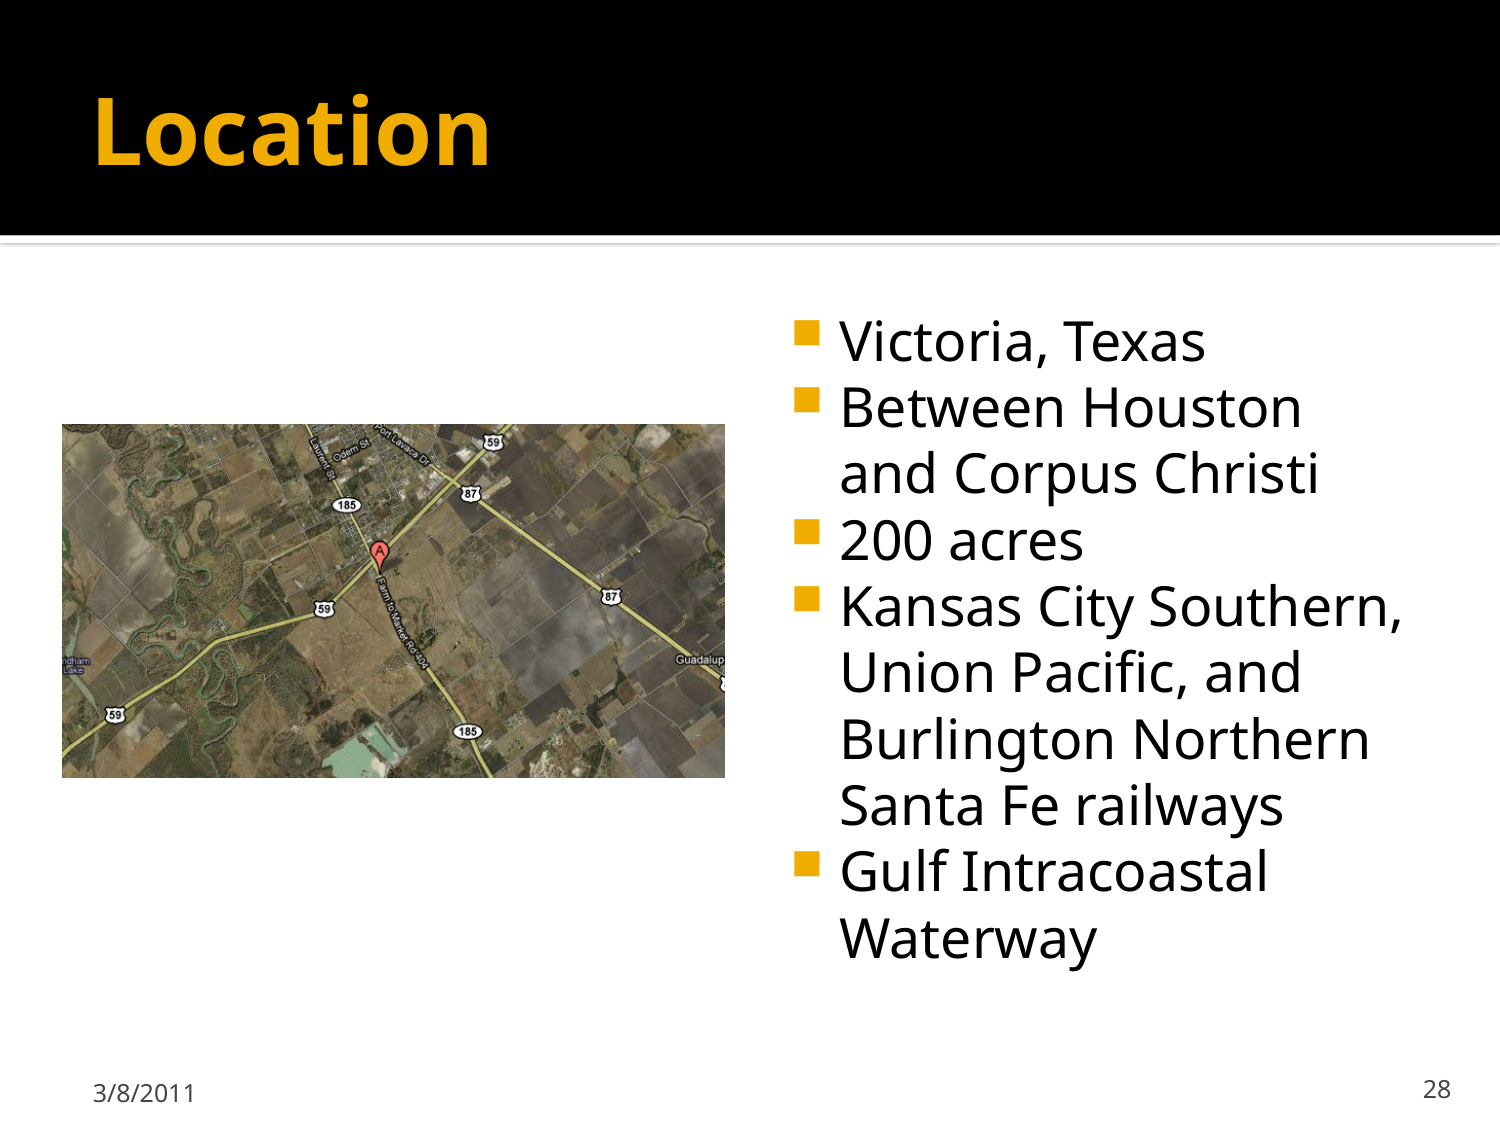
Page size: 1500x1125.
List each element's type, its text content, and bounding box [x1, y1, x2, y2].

title Location [75, 24, 1425, 231]
list Victoria, Texas Between Houston and Corpus Christi 200 acres Kansas City Southern, Union Pacific, and Burlington Northern Santa Fe railways Gulf Intracoastal Waterway [762, 291, 1425, 1050]
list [62, 424, 725, 778]
slide_number 28 [1345, 1062, 1467, 1108]
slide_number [75, 1062, 425, 1108]
